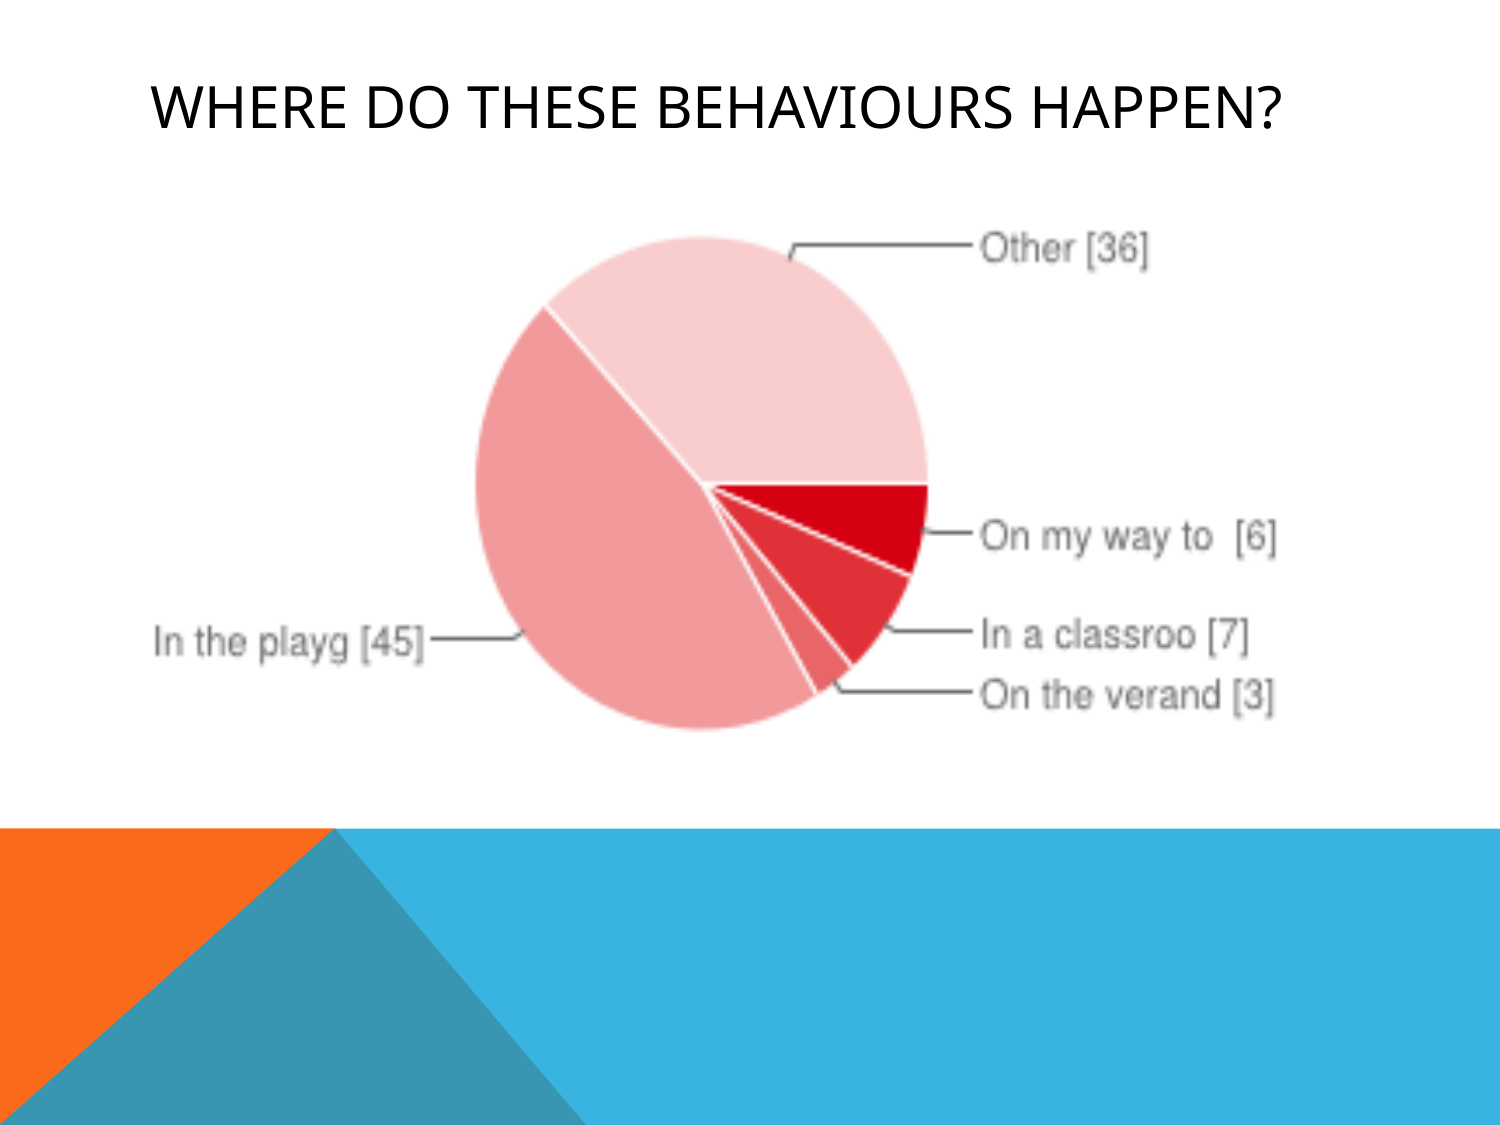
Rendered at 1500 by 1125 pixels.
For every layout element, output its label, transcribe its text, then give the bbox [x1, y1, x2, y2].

title Where do these behaviours happen? [135, 60, 1369, 150]
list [134, 180, 1369, 820]
